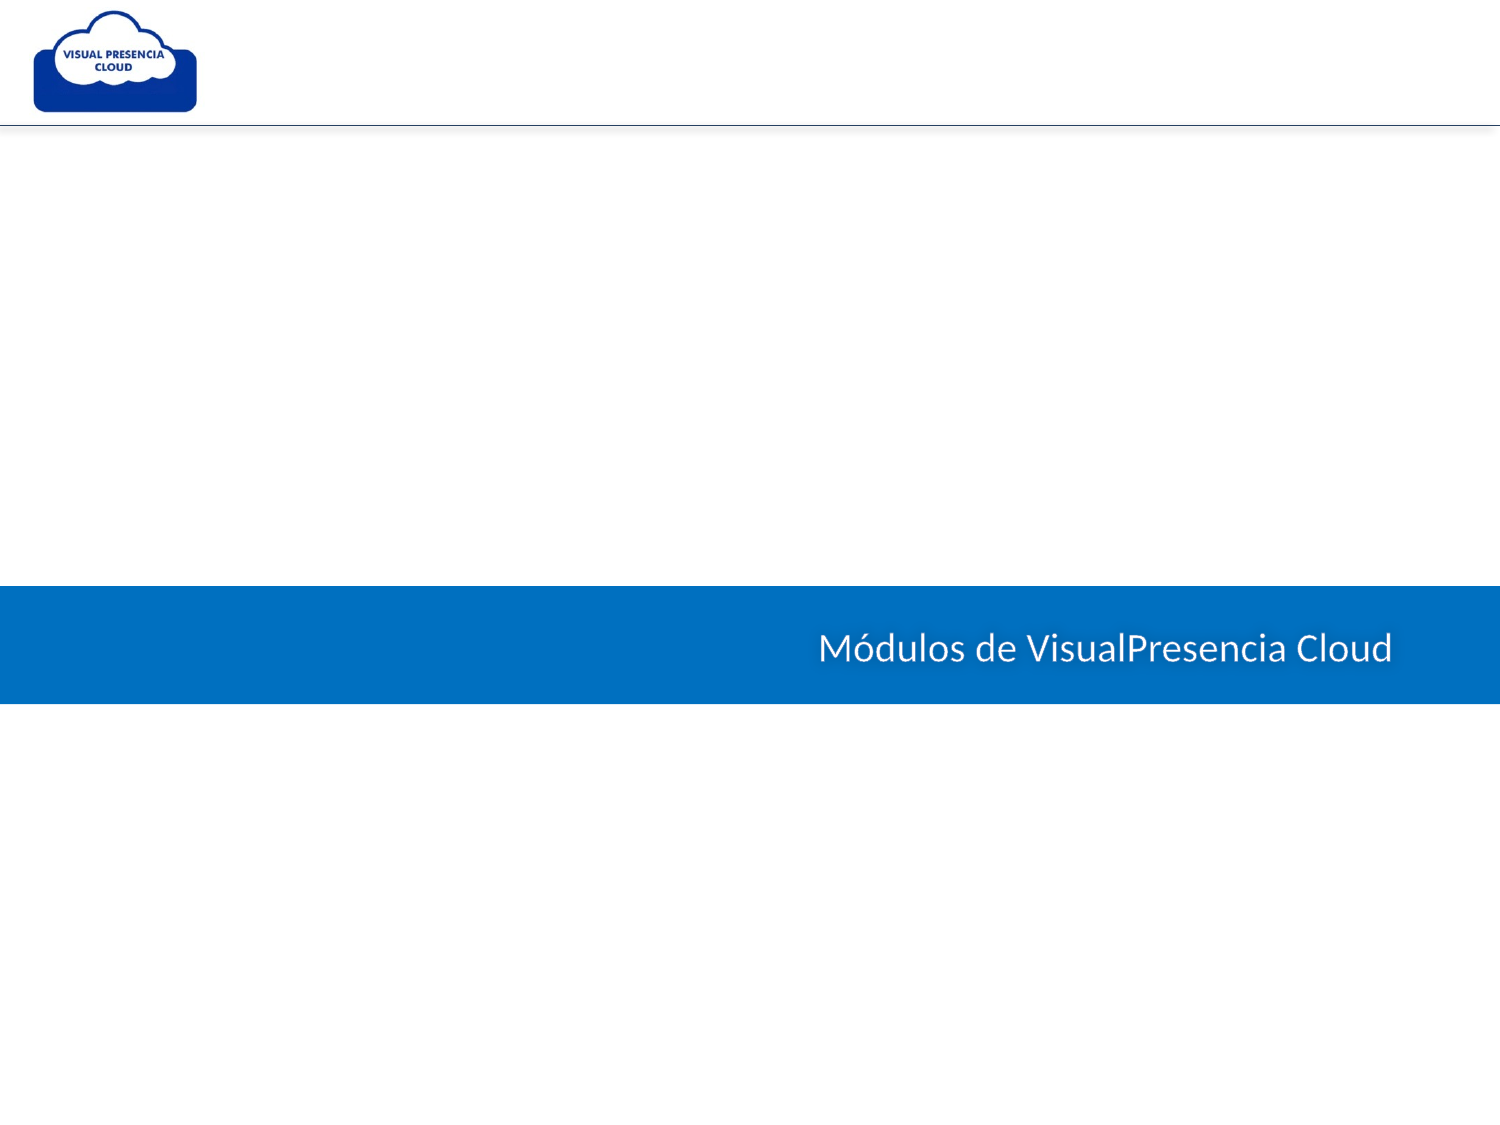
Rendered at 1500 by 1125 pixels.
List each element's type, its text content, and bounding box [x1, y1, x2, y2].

text_box [0, 584, 1500, 706]
text_box Módulos de VisualPresencia Cloud [761, 597, 1459, 693]
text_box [0, 6, 1500, 126]
